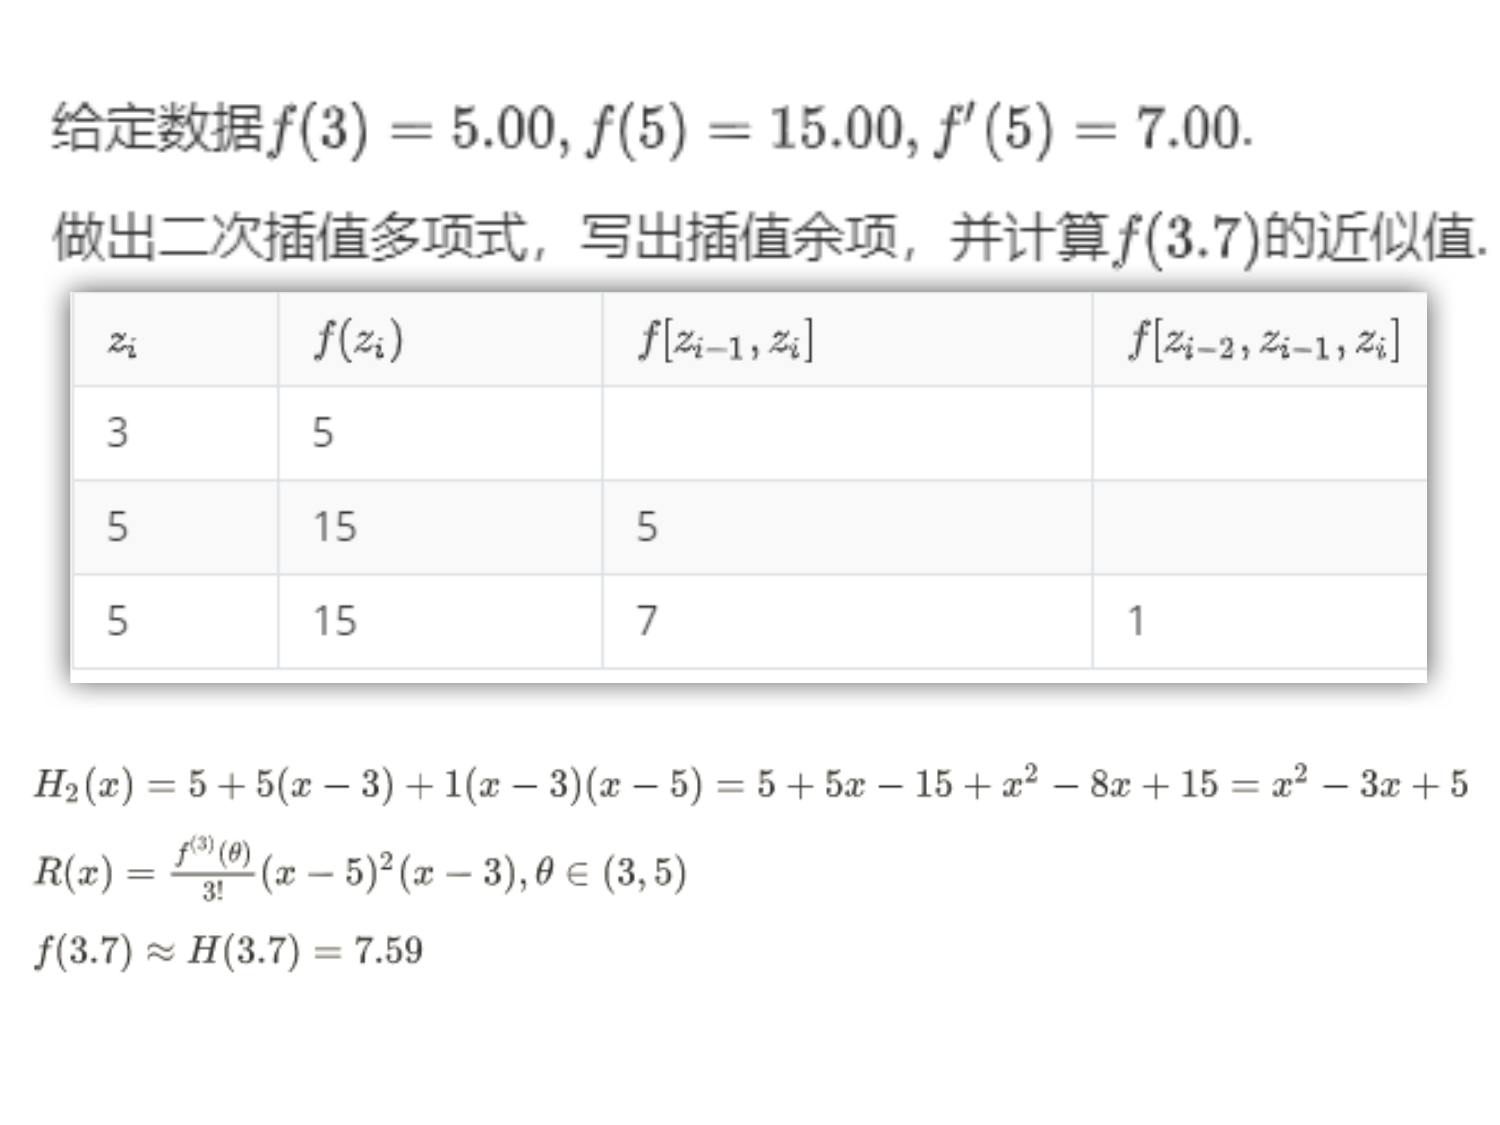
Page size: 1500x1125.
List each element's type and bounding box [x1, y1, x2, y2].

picture [39, 93, 1500, 289]
picture [26, 761, 1477, 975]
picture [70, 292, 1428, 683]
